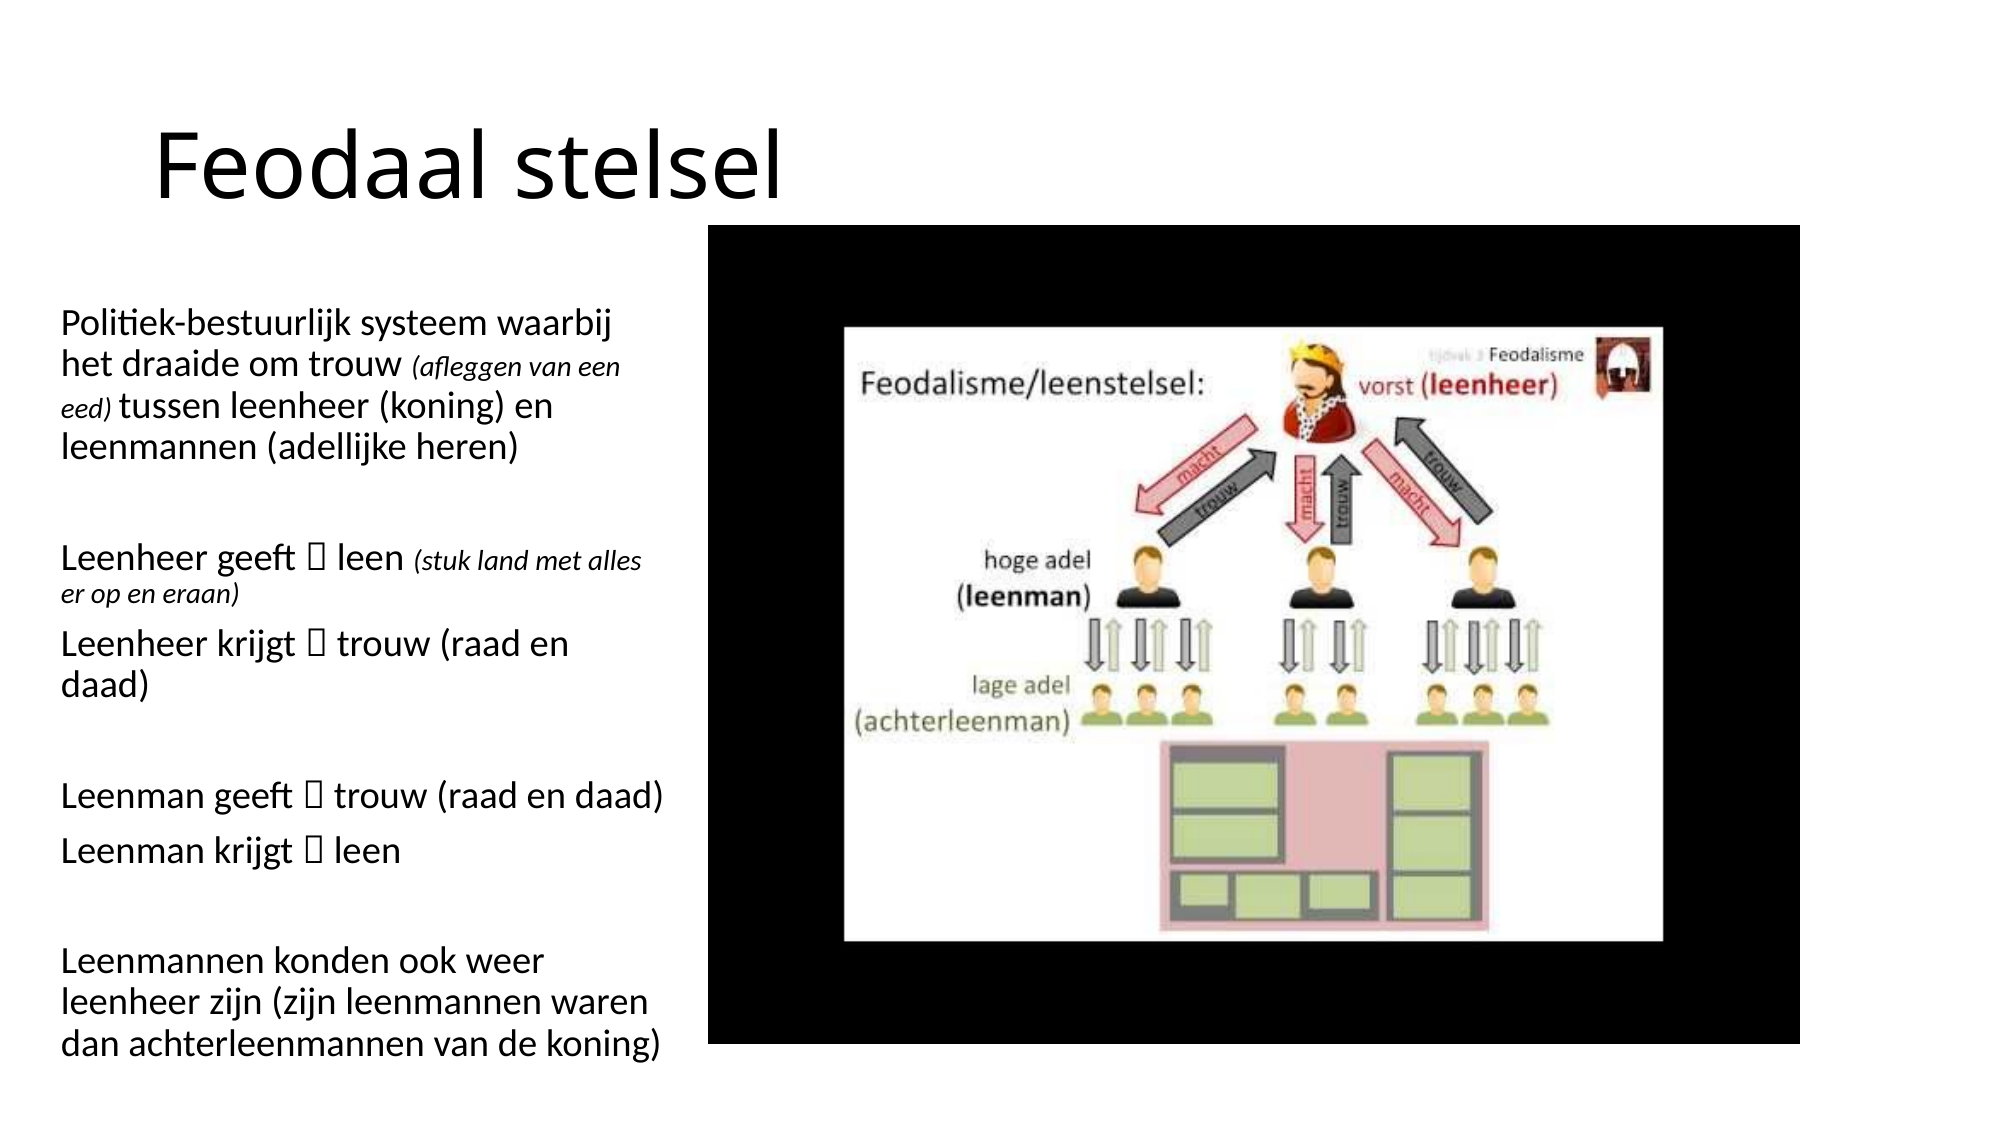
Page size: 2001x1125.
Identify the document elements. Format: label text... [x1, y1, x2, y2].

list Politiek-bestuurlijk systeem waarbij het draaide om trouw (afleggen van een eed) tussen leenheer (koning) en leenmannen (adellijke heren) Leenheer geeft  leen (stuk land met alles er op en eraan) Leenheer krijgt  trouw (raad en daad) Leenman geeft  trouw (raad en daad) Leenman krijgt  leen Leenmannen konden ook weer leenheer zijn (zijn leenmannen waren dan achterleenmannen van de koning) [45, 294, 682, 1084]
title Feodaal stelsel [137, 59, 1863, 278]
picture [708, 225, 1800, 1044]
